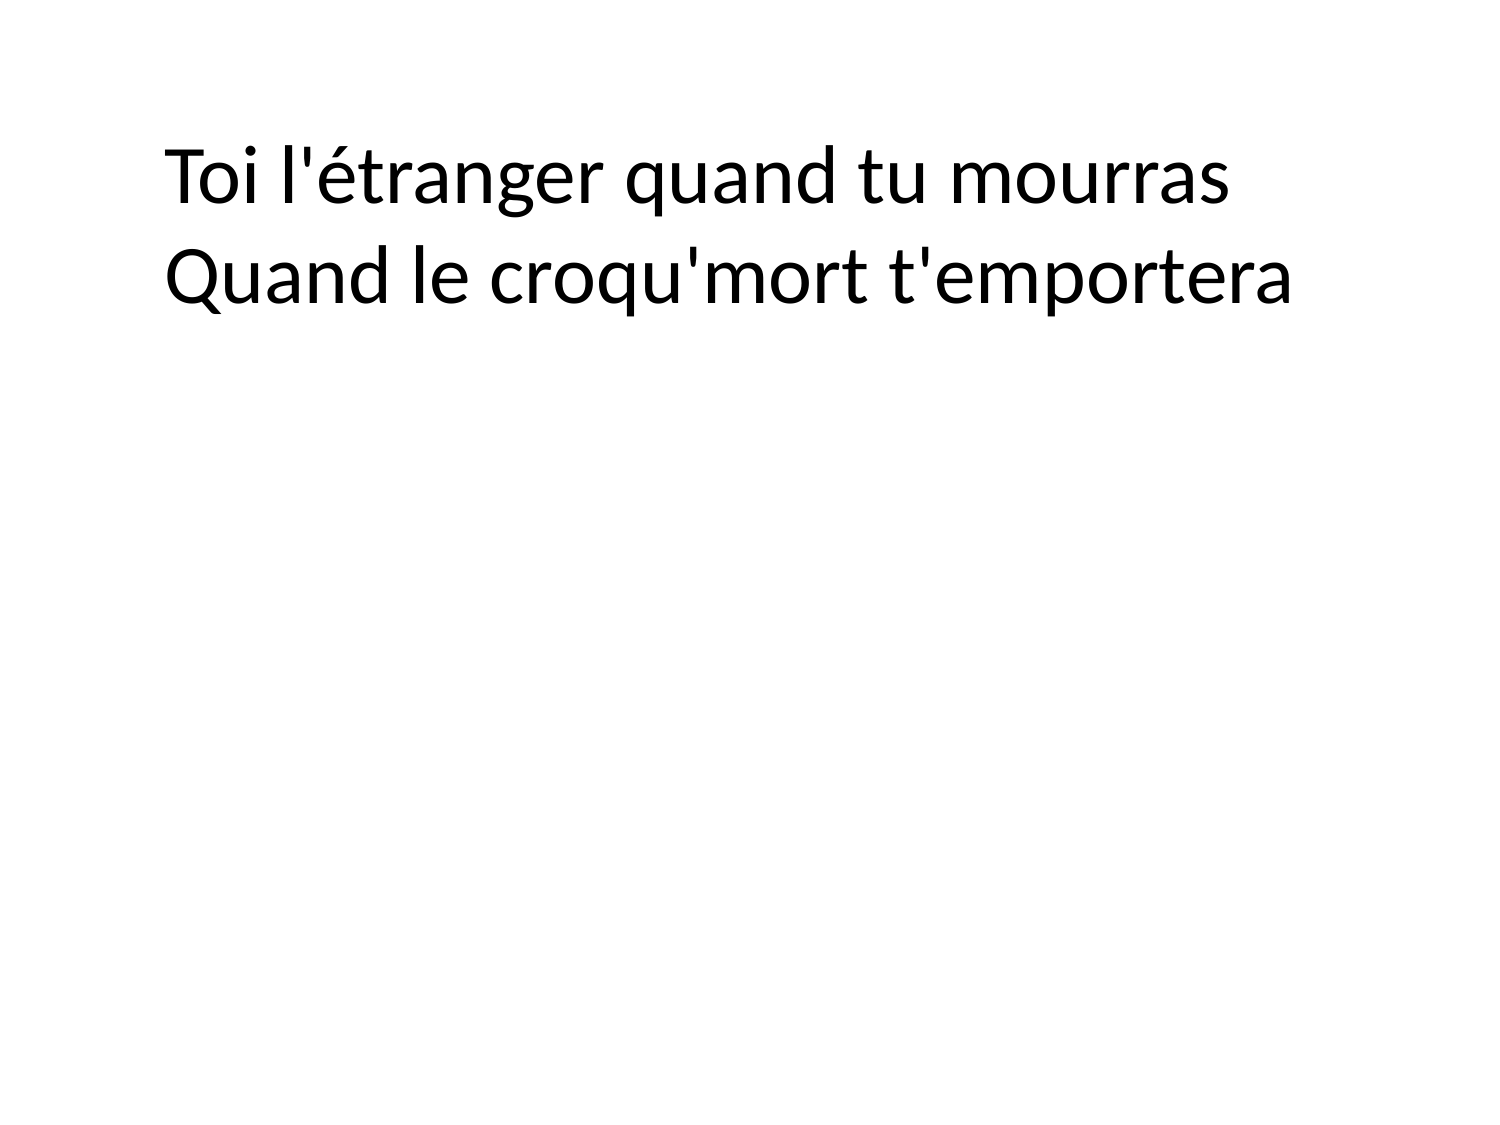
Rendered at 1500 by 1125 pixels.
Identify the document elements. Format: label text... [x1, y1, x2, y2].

text_box Toi l'étranger quand tu mourras Quand le croqu'mort t'emportera [149, 112, 1500, 428]
